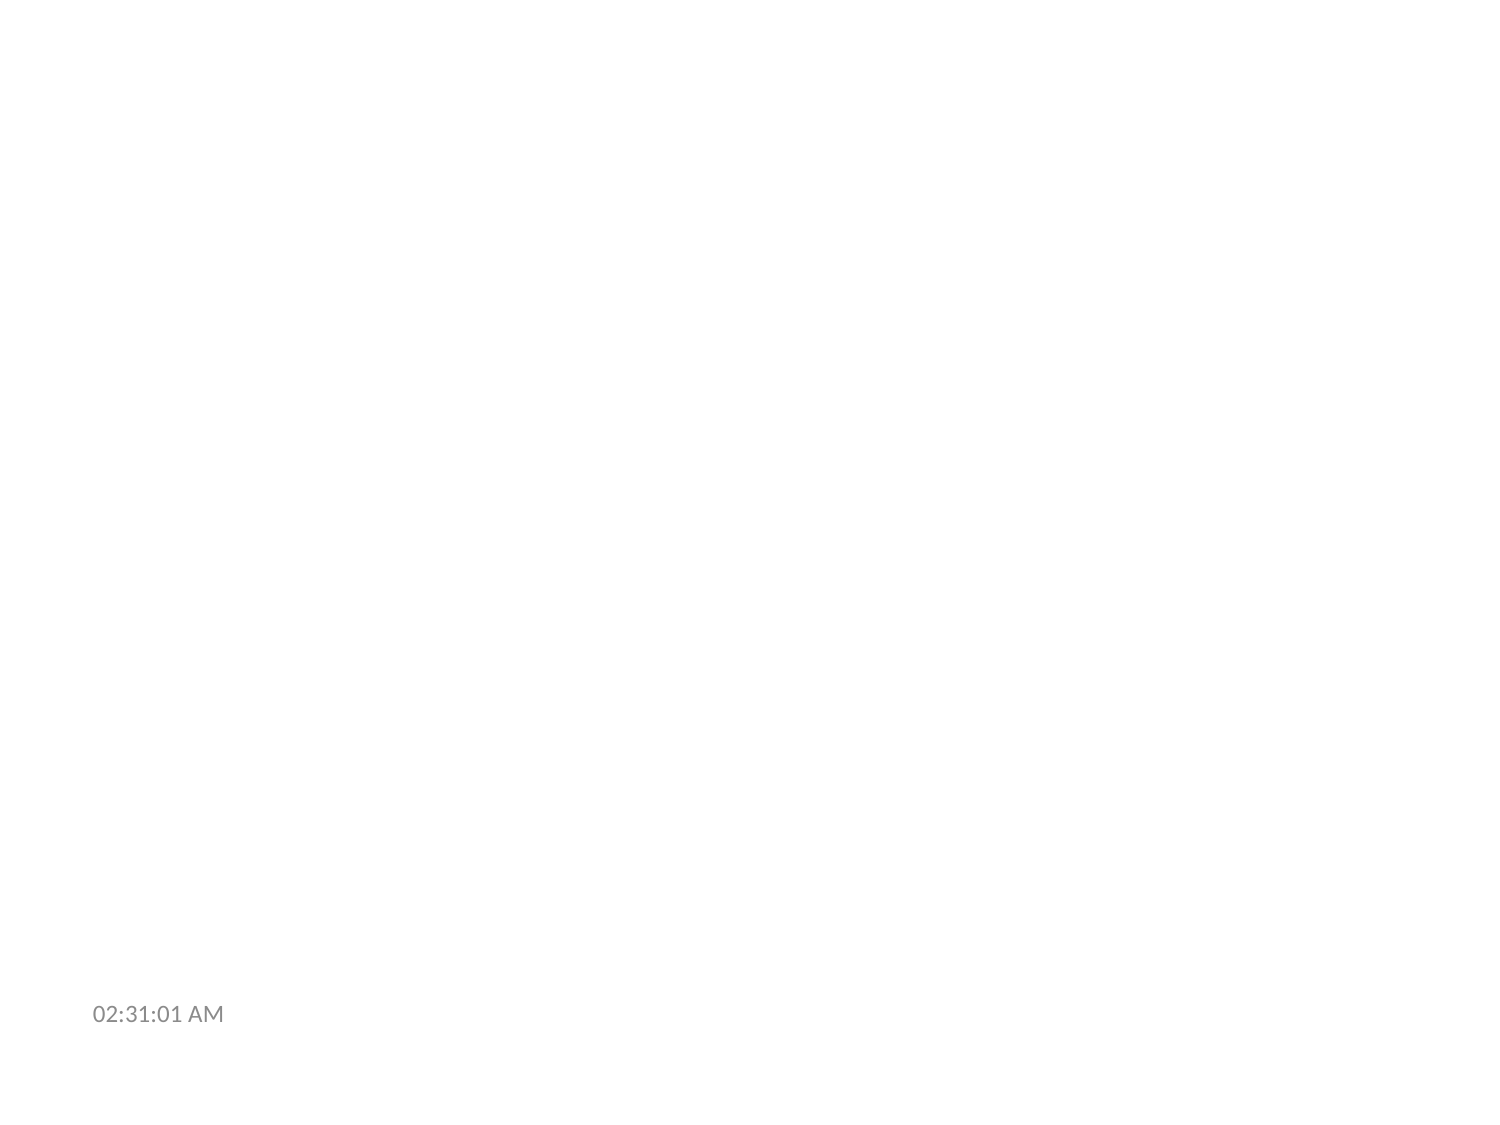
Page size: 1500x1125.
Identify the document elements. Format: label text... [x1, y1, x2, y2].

text_box 3:35:09 PM [77, 982, 428, 1043]
